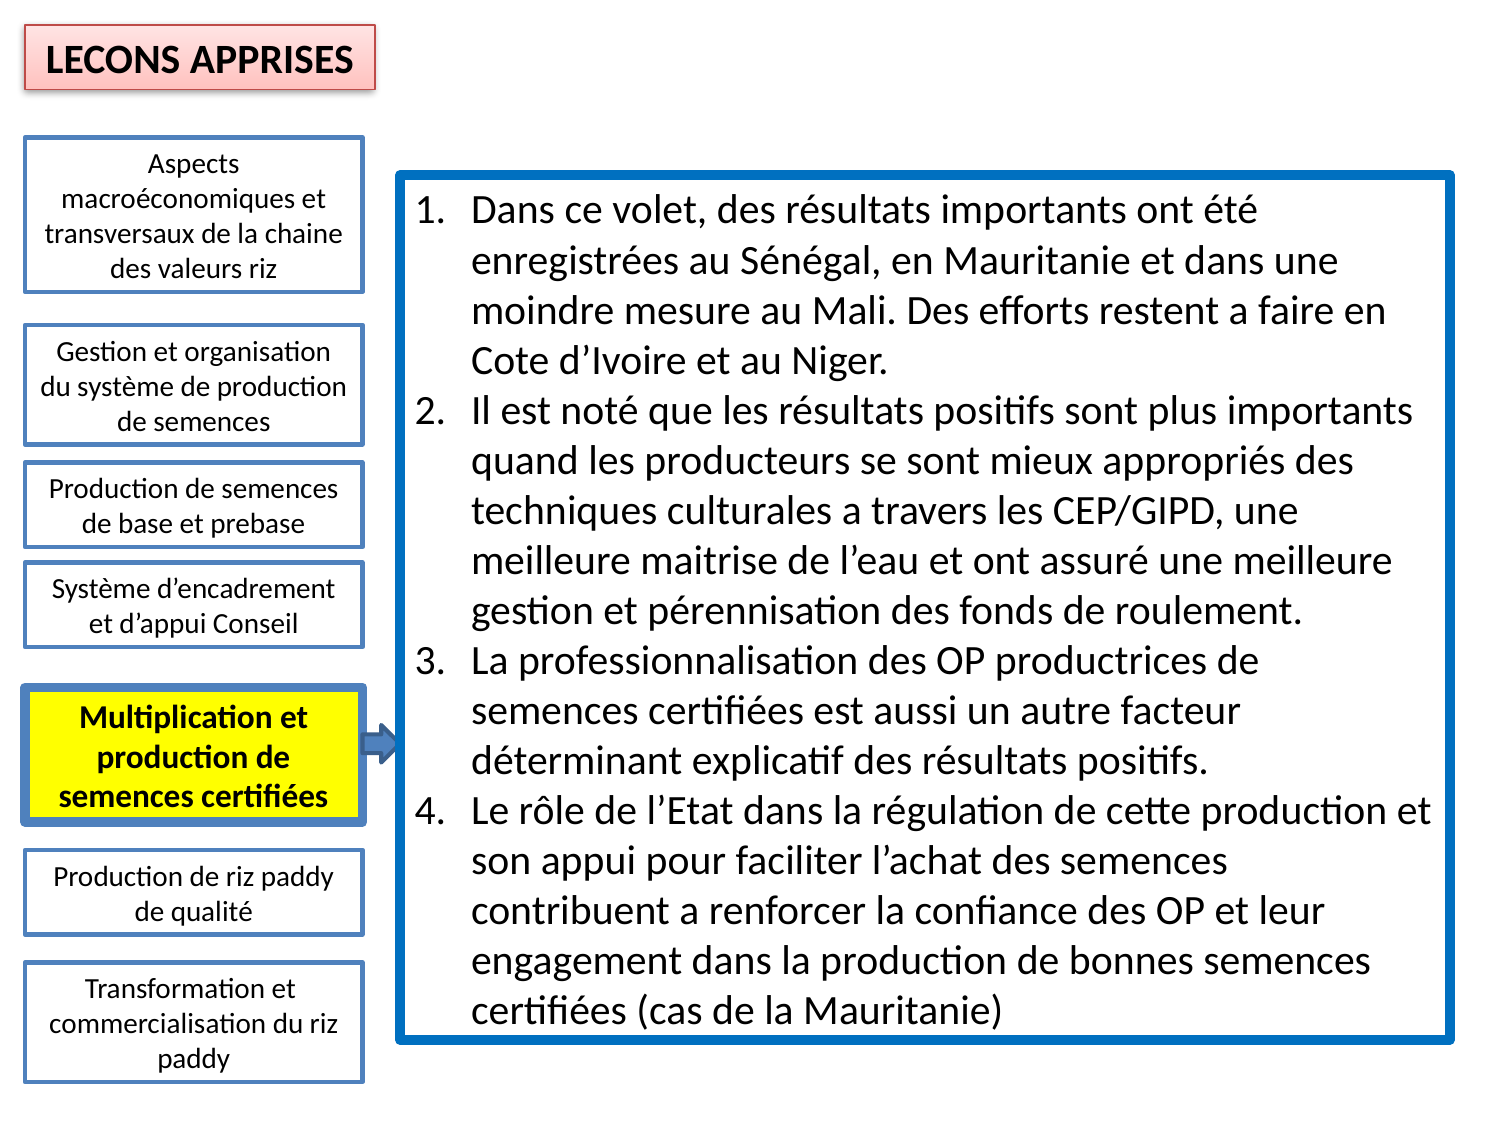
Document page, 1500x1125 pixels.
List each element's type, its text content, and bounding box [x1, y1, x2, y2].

text_box [360, 723, 399, 765]
text_box Aspects macroéconomiques et transversaux de la chaine des valeurs riz [23, 135, 365, 294]
text_box Gestion et organisation du système de production de semences [23, 323, 365, 447]
text_box LECONS APPRISES [24, 24, 376, 90]
text_box Dans ce volet, des résultats importants ont été enregistrées au Sénégal, en Mauritanie et dans une moindre mesure au Mali. Des efforts restent a faire en Cote d’Ivoire et au Niger. Il est noté que les résultats positifs sont plus importants quand les producteurs se sont mieux appropriés des techniques culturales a travers les CEP/GIPD, une meilleure maitrise de l’eau et ont assuré une meilleure gestion et pérennisation des fonds de roulement. La professionnalisation des OP productrices de semences certifiées est aussi un autre facteur déterminant explicatif des résultats positifs. Le rôle de l’Etat dans la régulation de cette production et son appui pour faciliter l’achat des semences contribuent a renforcer la confiance des OP et leur engagement dans la production de bonnes semences certifiées (cas de la Mauritanie) [399, 174, 1450, 1041]
text_box Multiplication et production de semences certifiées [23, 685, 365, 824]
text_box Système d’encadrement et d’appui Conseil [23, 560, 365, 649]
text_box Transformation et commercialisation du riz paddy [23, 960, 365, 1084]
text_box Production de riz paddy de qualité [23, 848, 365, 937]
text_box Production de semences de base et prebase [23, 460, 365, 549]
